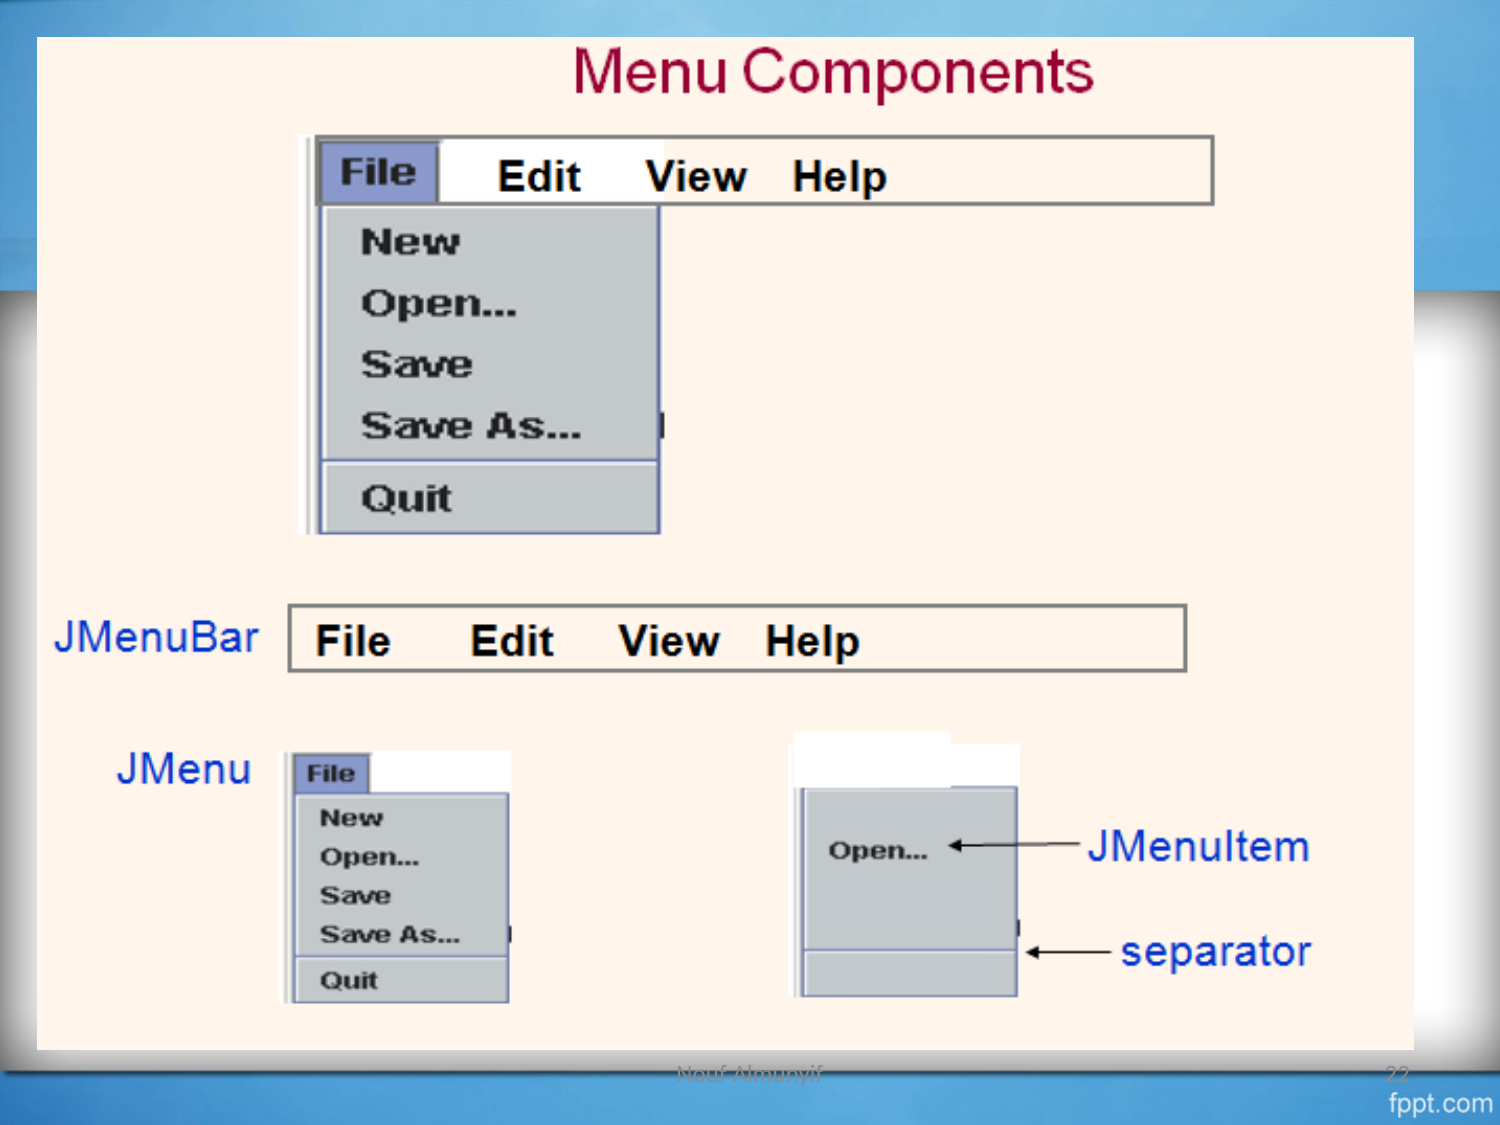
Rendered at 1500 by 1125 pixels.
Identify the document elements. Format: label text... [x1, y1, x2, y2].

slide_number 22 [1074, 1042, 1425, 1103]
picture [0, 0, 1500, 1125]
footer Nouf Almunyif [512, 1065, 988, 1103]
